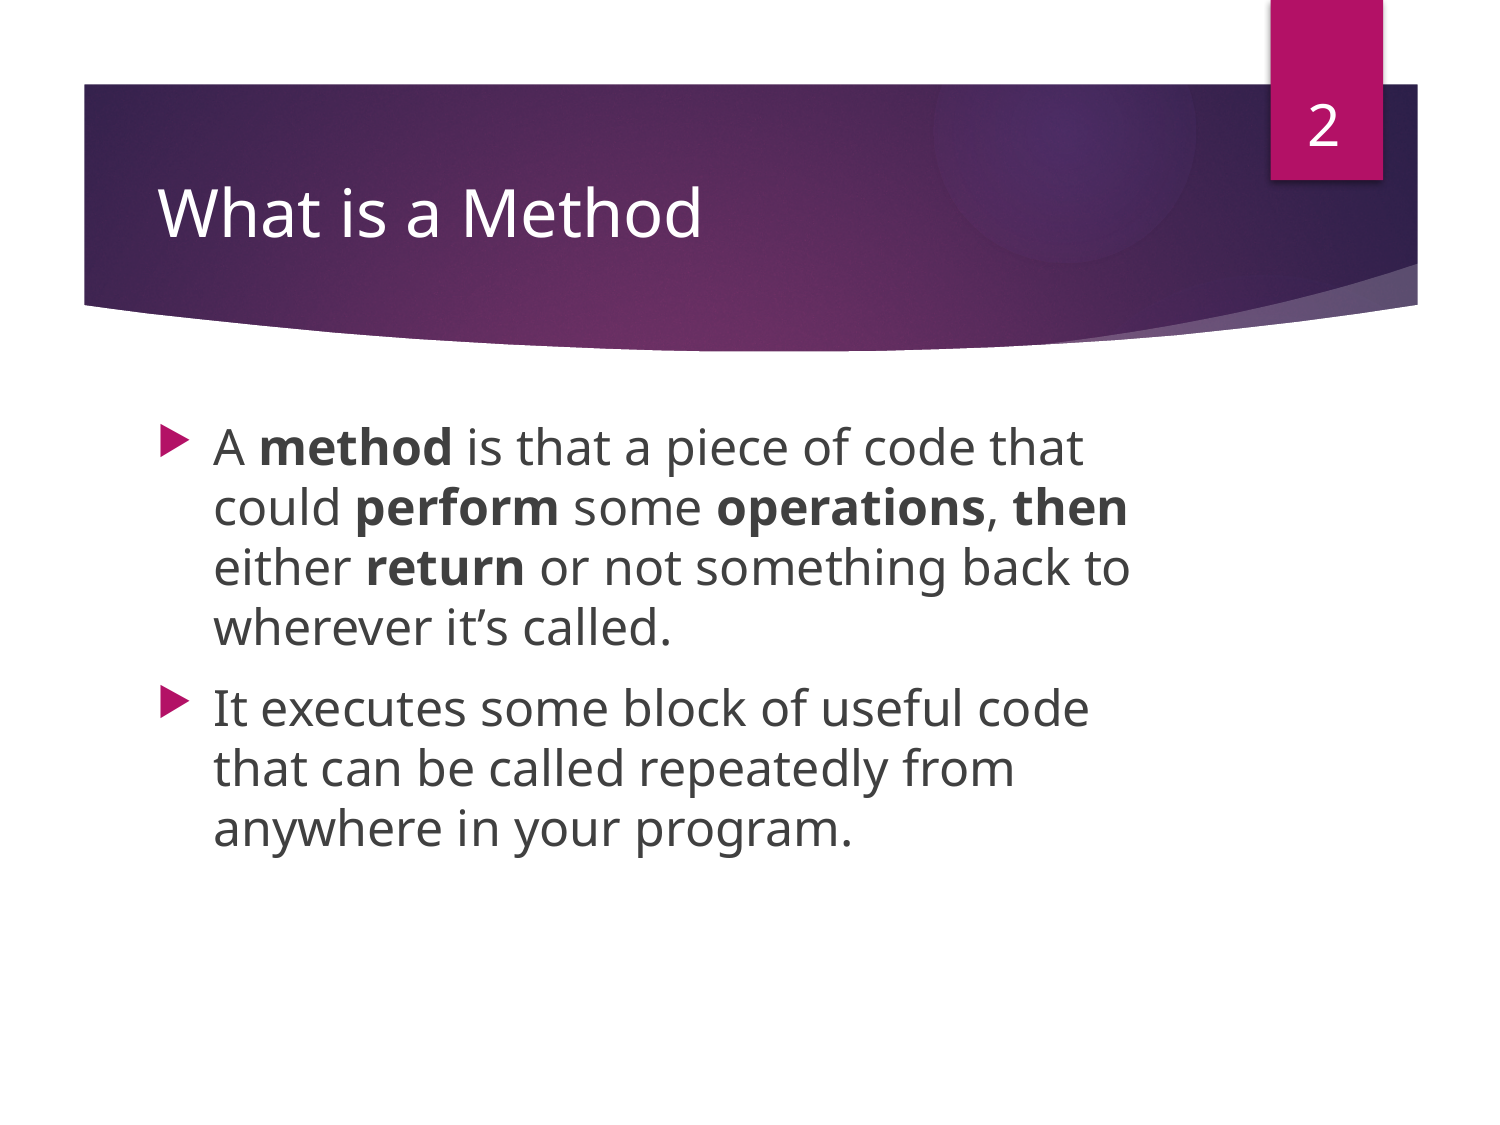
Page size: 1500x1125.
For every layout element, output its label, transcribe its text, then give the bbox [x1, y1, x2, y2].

slide_number 2 [1259, 48, 1390, 175]
title What is a Method [142, 152, 1183, 269]
list A method is that a piece of code that could perform some operations, then either return or not something back to wherever it’s called. It executes some block of useful code that can be called repeatedly from anywhere in your program. [141, 408, 1183, 988]
